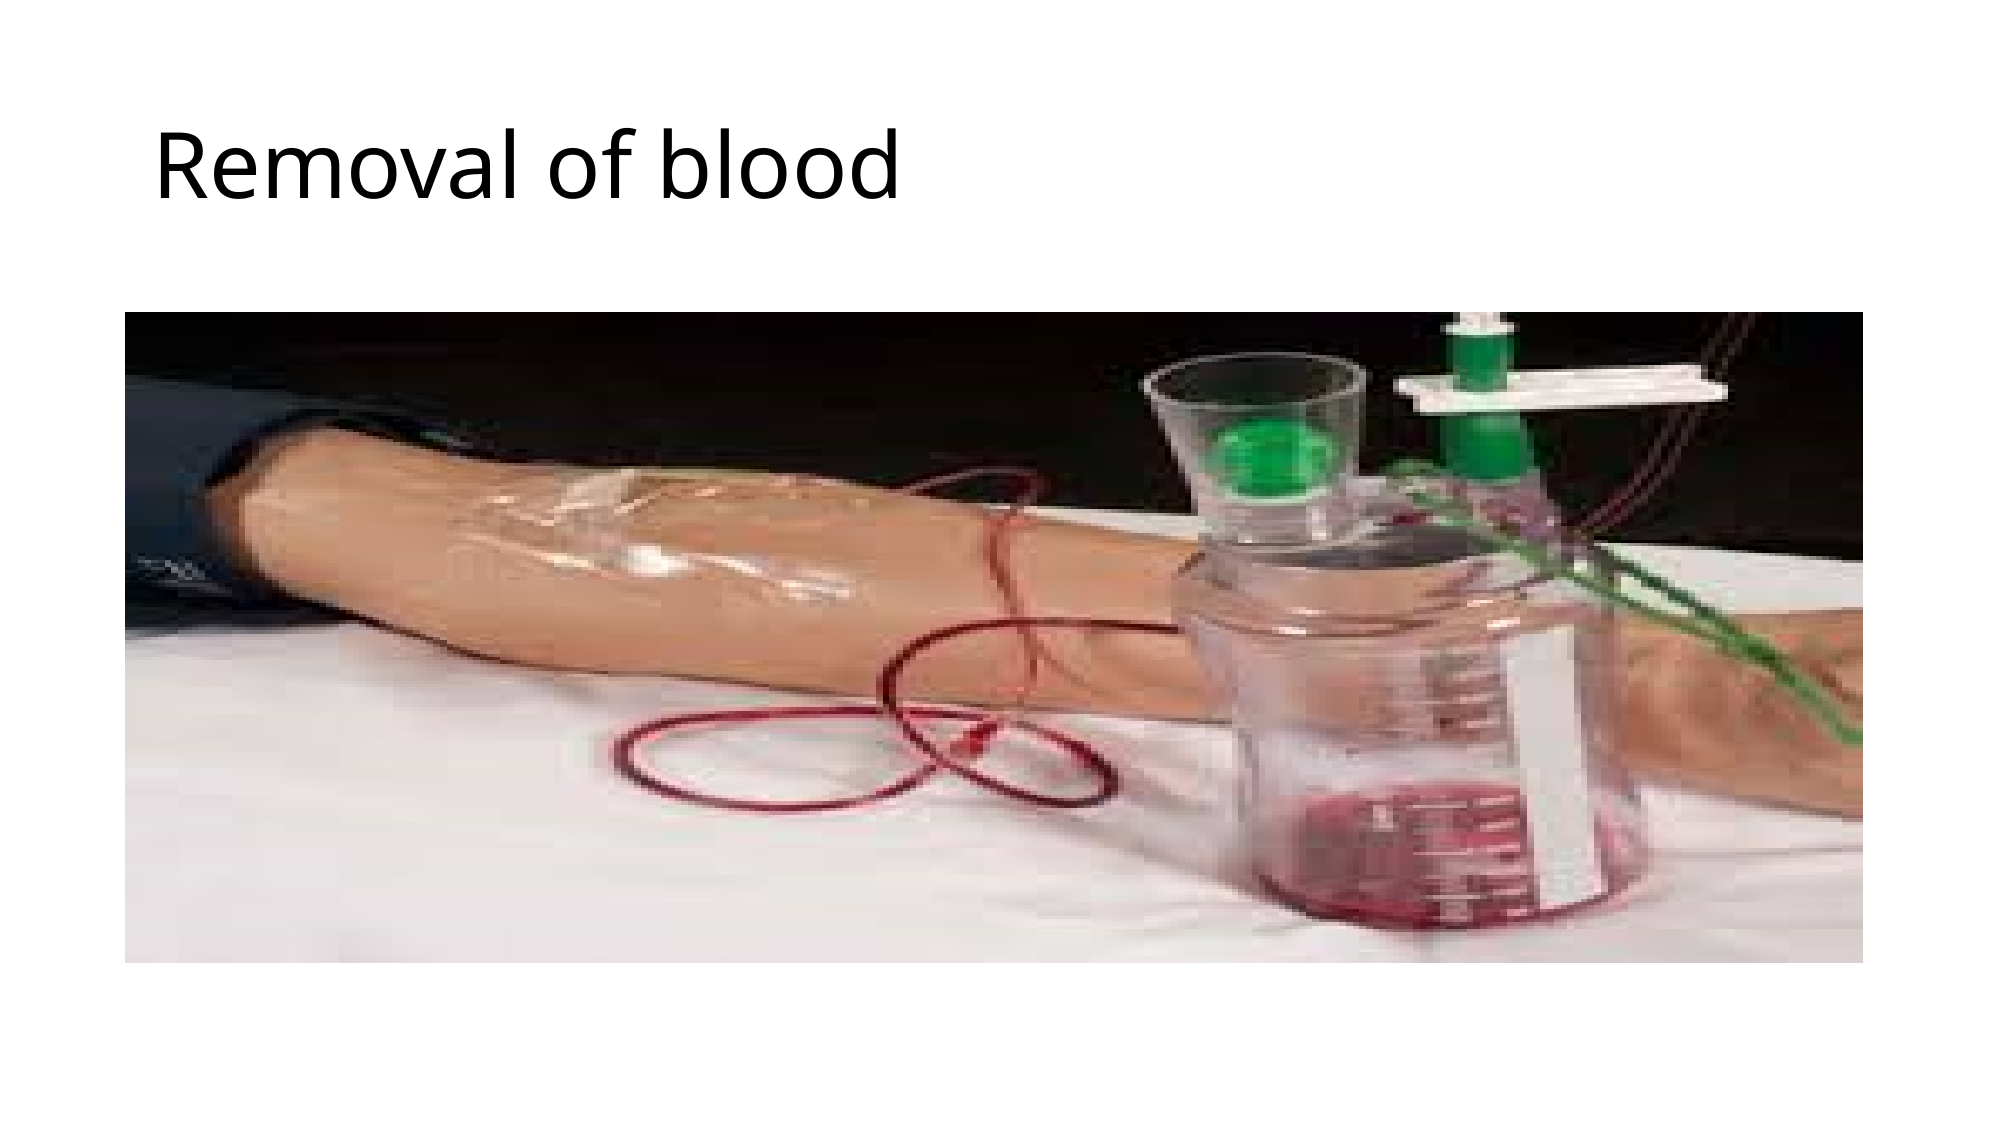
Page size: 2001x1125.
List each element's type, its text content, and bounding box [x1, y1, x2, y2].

title Removal of blood [137, 59, 1863, 278]
picture [124, 312, 1863, 963]
